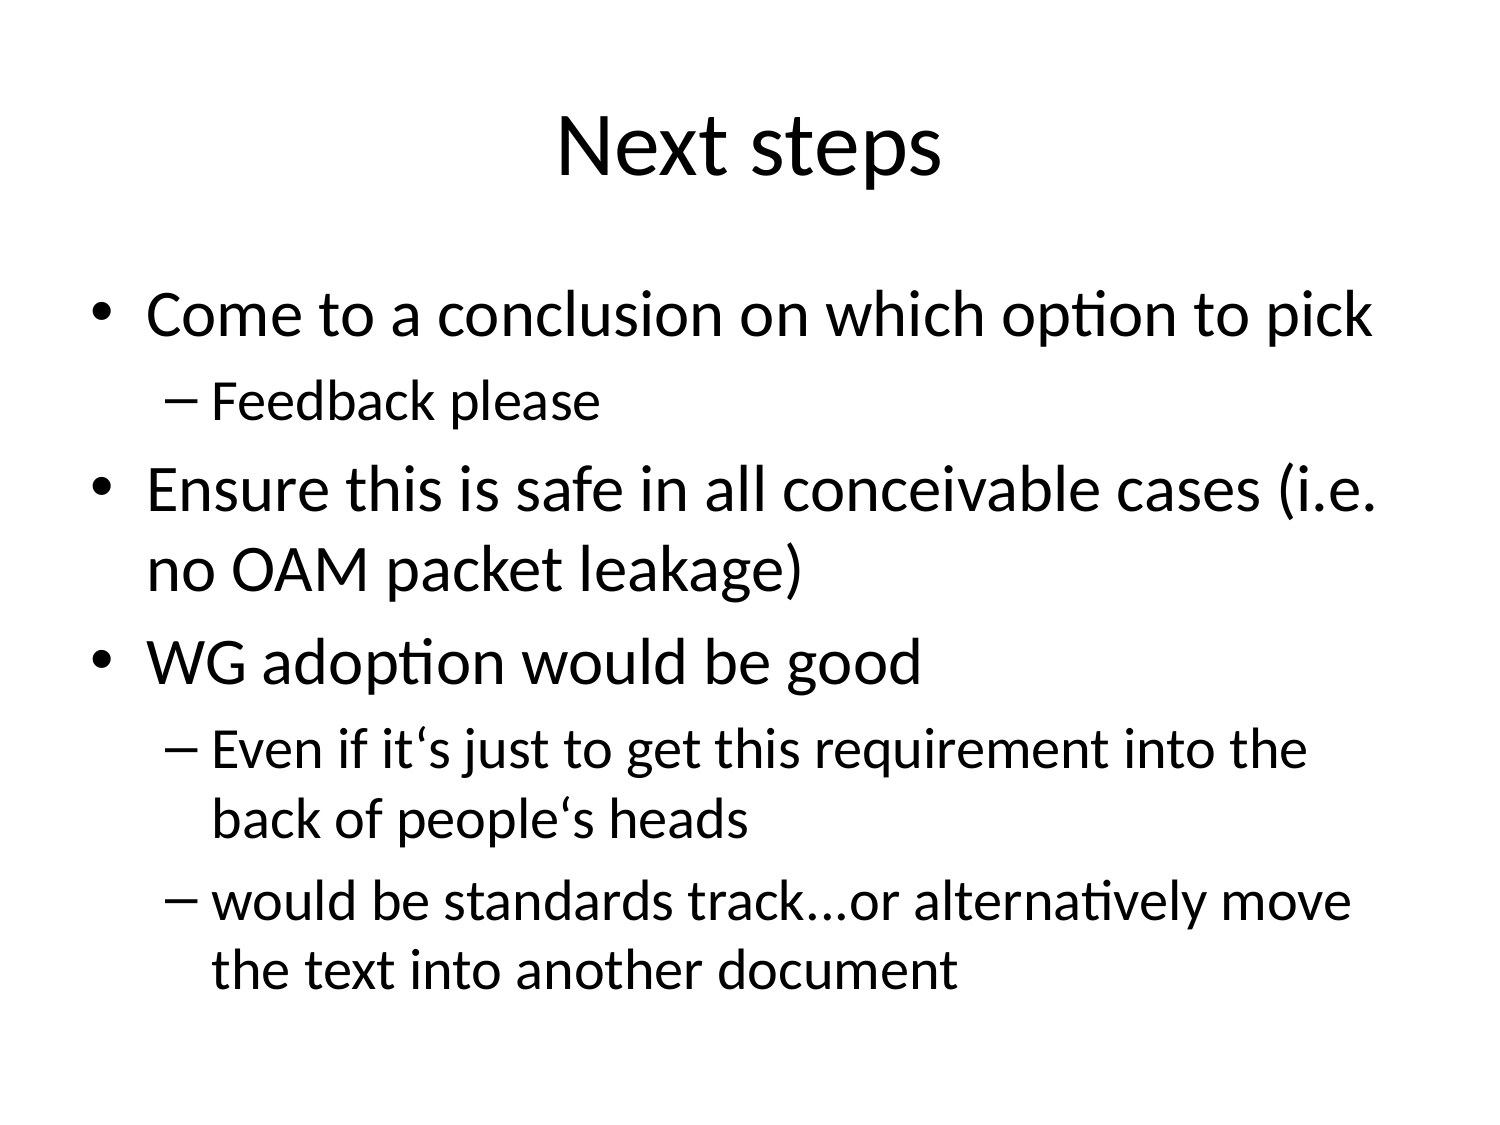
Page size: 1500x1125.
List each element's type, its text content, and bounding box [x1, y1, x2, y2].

title Next steps [74, 44, 1426, 233]
list Come to a conclusion on which option to pick Feedback please Ensure this is safe in all conceivable cases (i.e. no OAM packet leakage) WG adoption would be good Even if it‘s just to get this requirement into the back of people‘s heads would be standards track...or alternatively move the text into another document [74, 262, 1426, 1006]
